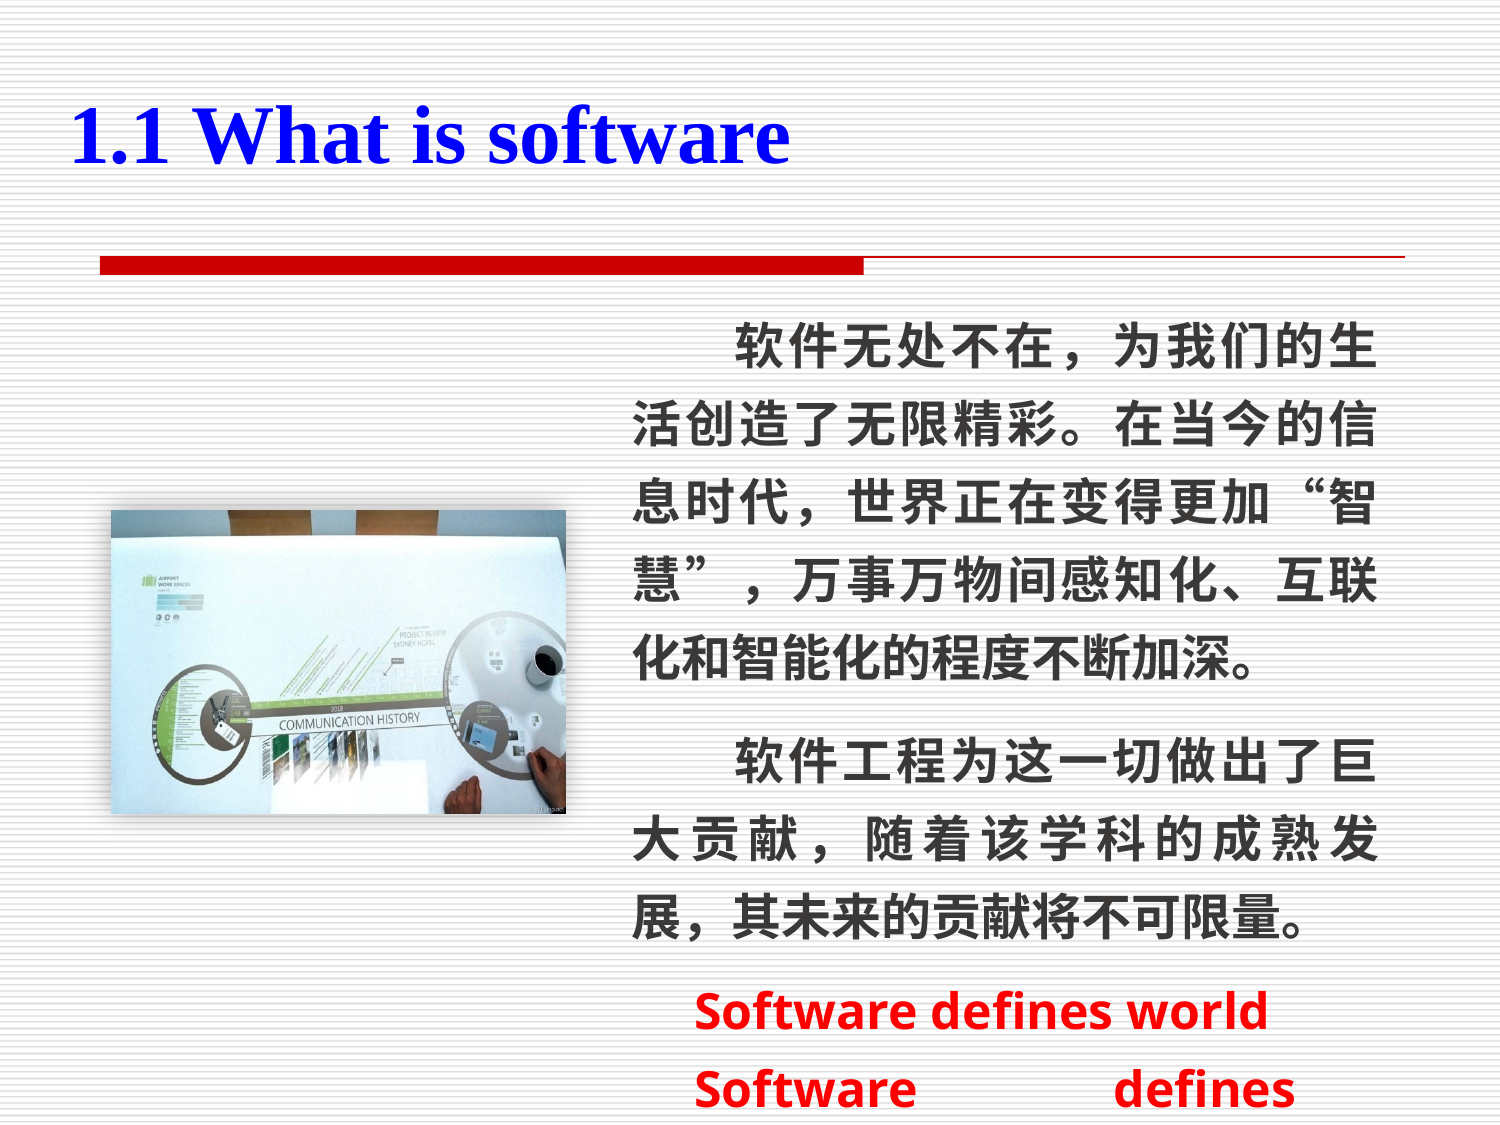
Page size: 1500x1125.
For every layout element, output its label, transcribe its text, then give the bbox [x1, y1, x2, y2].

text_box 1.1 What is software [53, 53, 920, 188]
text_box 软件无处不在，为我们的生活创造了无限精彩。在当今的信息时代，世界正在变得更加“智慧”，万事万物间感知化、互联化和智能化的程度不断加深。 软件工程为这一切做出了巨大贡献，随着该学科的成熟发展，其未来的贡献将不可限量。 [617, 289, 1394, 954]
picture [0, 0, 1500, 1125]
text_box Software defines world Software defines everything [576, 953, 1311, 1125]
